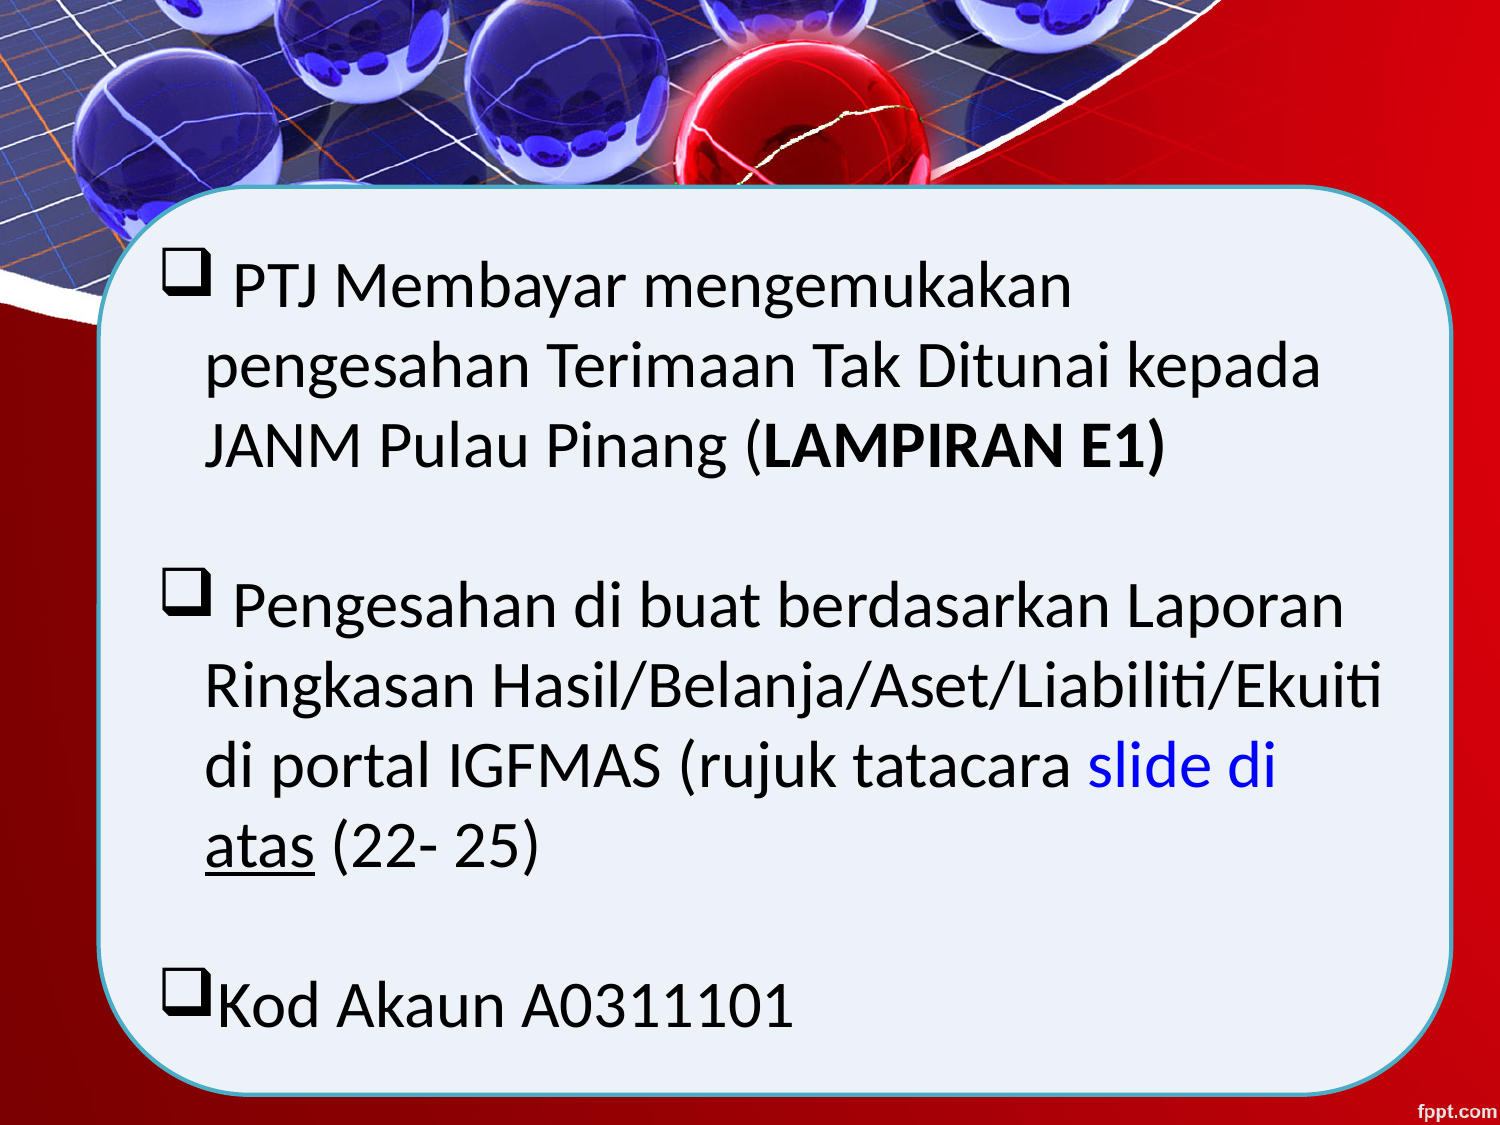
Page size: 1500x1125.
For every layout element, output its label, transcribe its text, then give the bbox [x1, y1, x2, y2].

text_box PTJ Membayar mengemukakan pengesahan Terimaan Tak Ditunai kepada JANM Pulau Pinang (LAMPIRAN E1) Pengesahan di buat berdasarkan Laporan Ringkasan Hasil/Belanja/Aset/Liabiliti/Ekuiti di portal IGFMAS (rujuk tatacara slide di atas (22- 25) Kod Akaun A0311101 [98, 186, 1452, 1095]
picture [0, 0, 1500, 1125]
